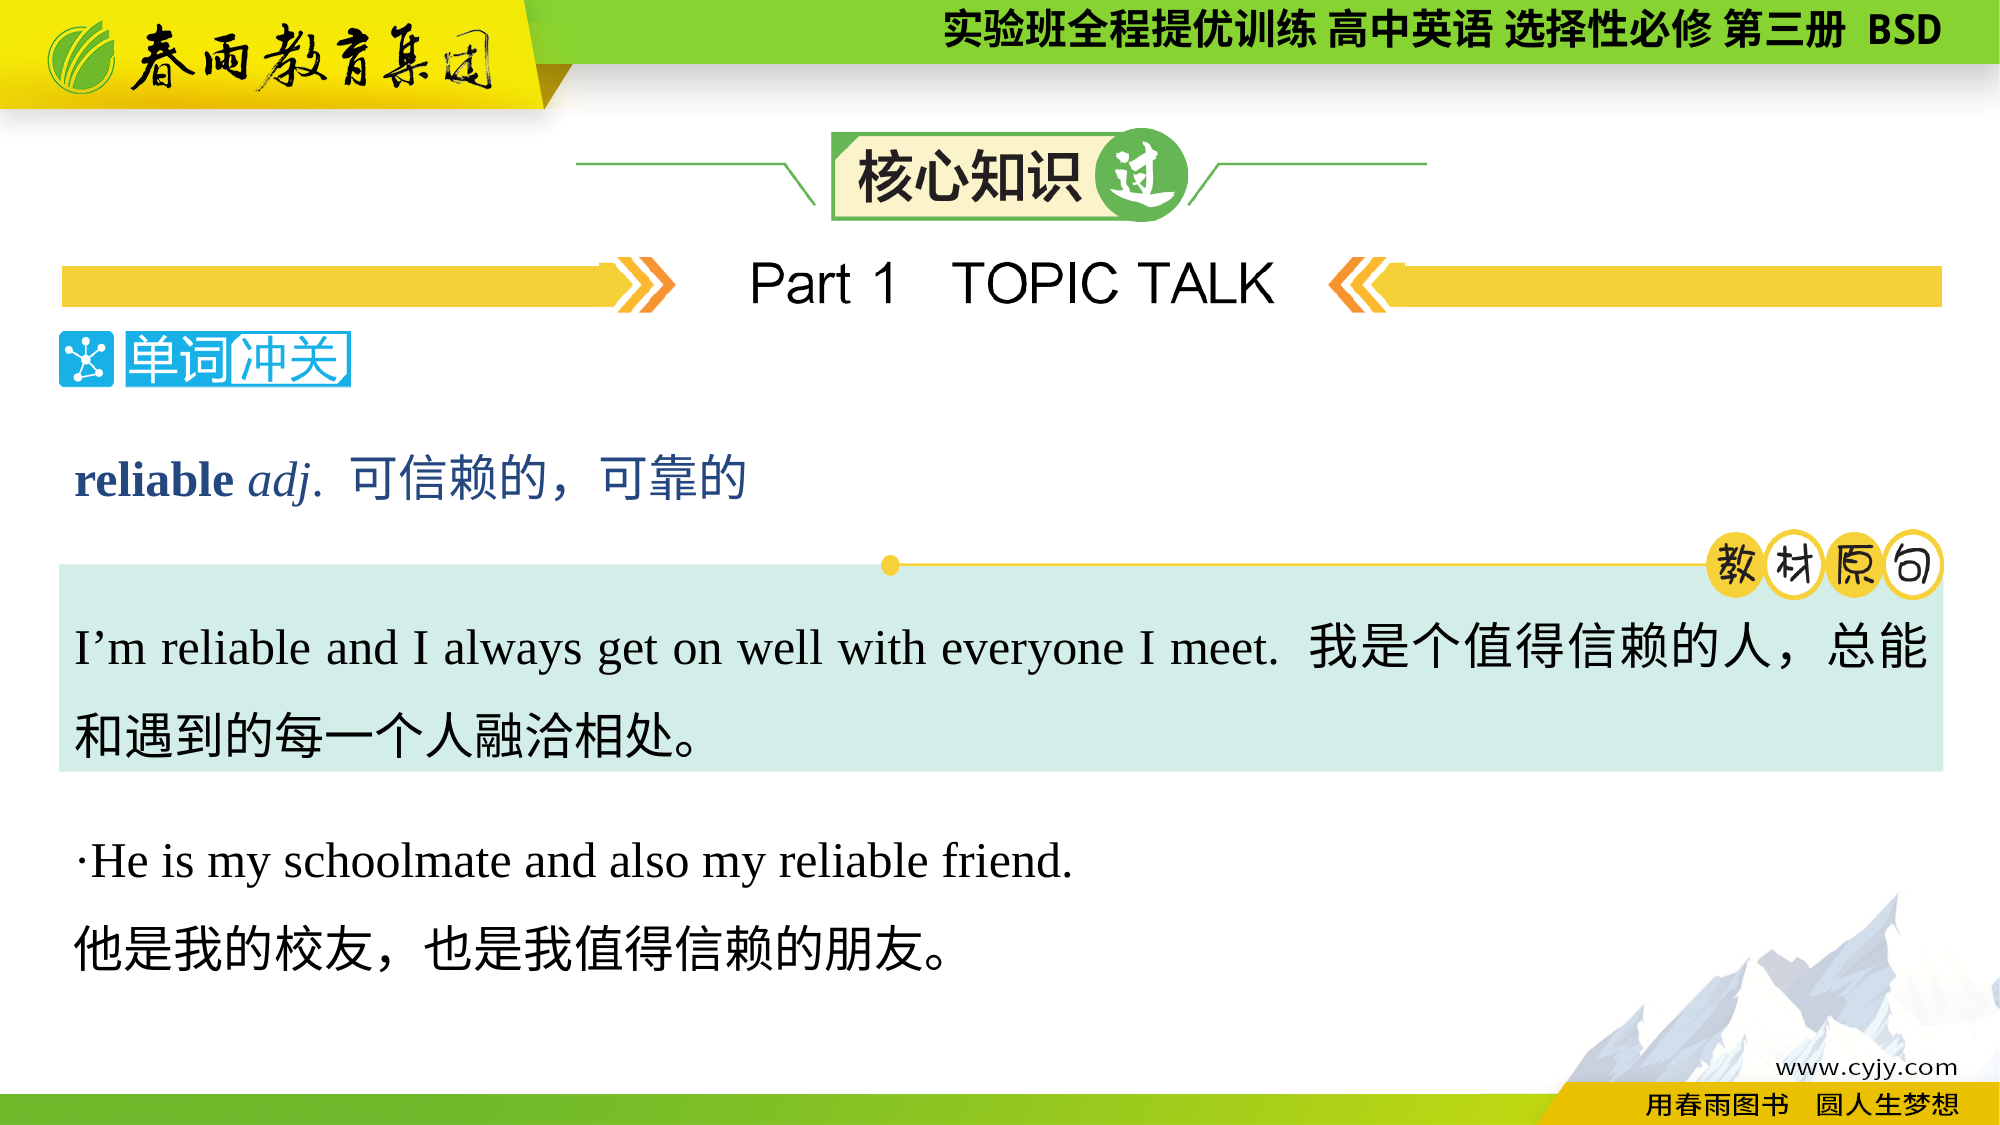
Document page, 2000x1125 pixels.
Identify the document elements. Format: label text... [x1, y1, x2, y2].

text_box I’m reliable and I always get on well with everyone I meet. 我是个值得信赖的人，总能和遇到的每一个人融洽相处。 [59, 564, 1944, 772]
picture [0, 0, 2000, 1125]
text_box ·He is my schoolmate and also my reliable friend. 他是我的校友，也是我值得信赖的朋友。 [59, 790, 1427, 986]
list reliable adj. 可信赖的，可靠的 [59, 408, 1944, 504]
